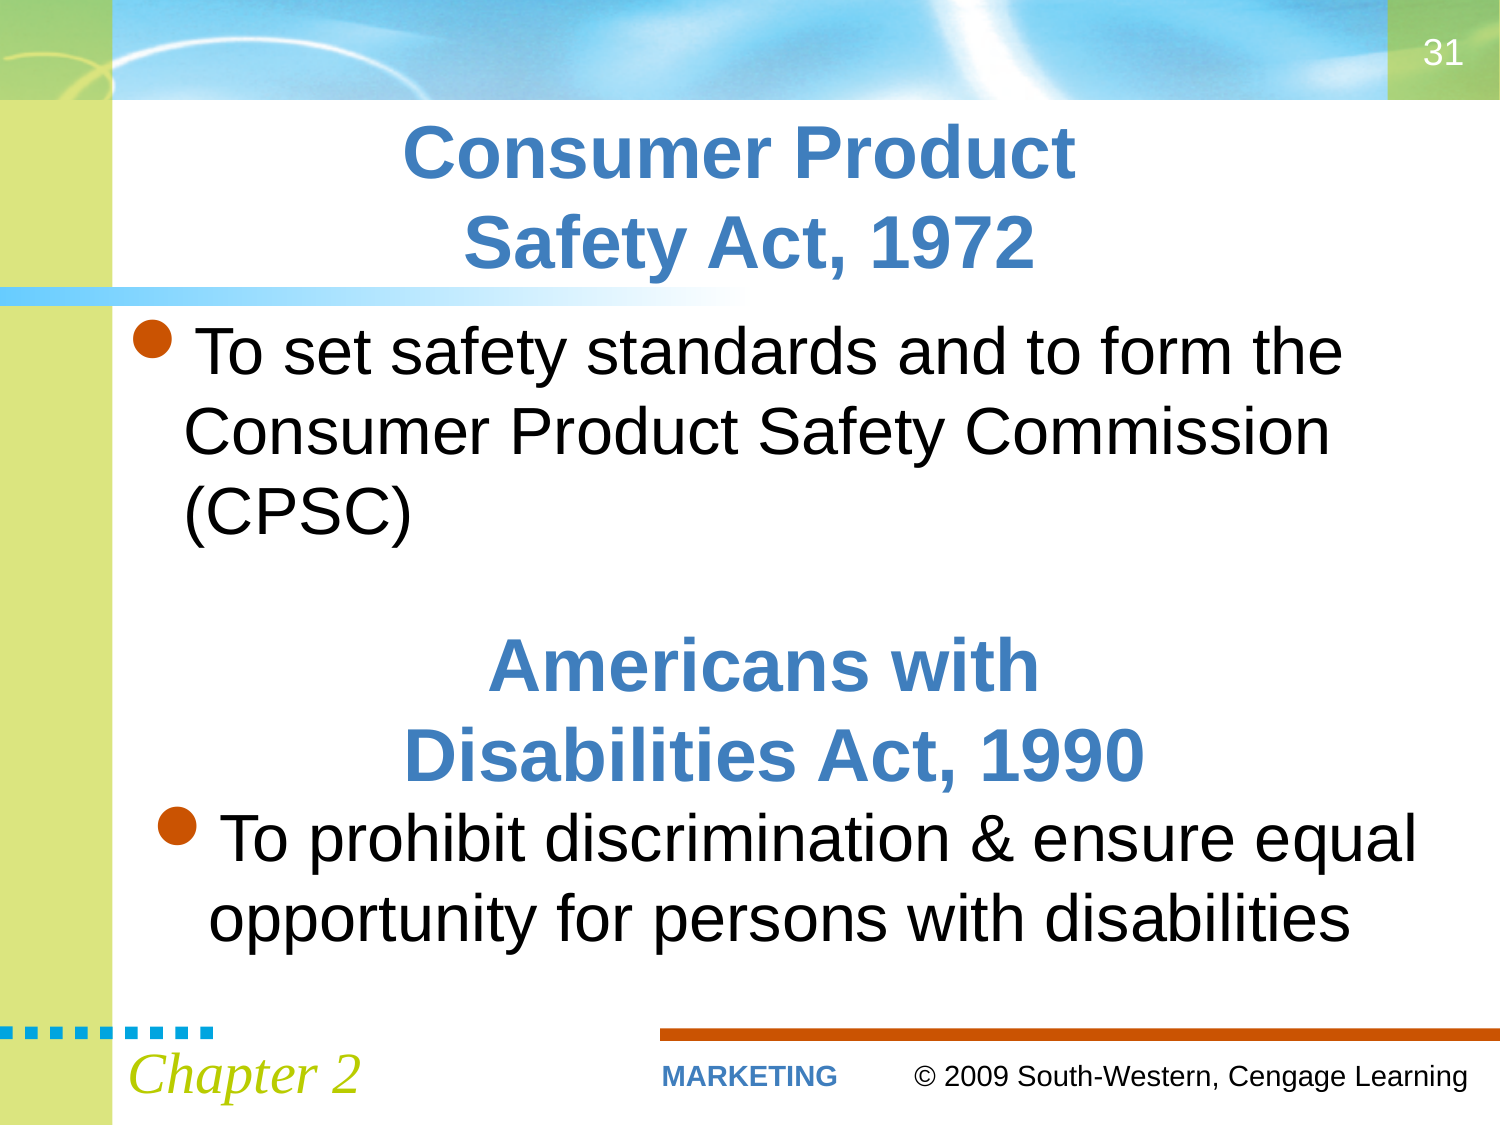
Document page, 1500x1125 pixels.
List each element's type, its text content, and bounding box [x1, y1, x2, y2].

text_box Americans with Disabilities Act, 1990 [137, 612, 1413, 787]
slide_number 31 [1387, 0, 1500, 101]
list To set safety standards and to form the Consumer Product Safety Commission (CPSC) [112, 299, 1388, 1001]
text_box To prohibit discrimination & ensure equal opportunity for persons with disabilities [137, 787, 1463, 988]
title Consumer Product Safety Act, 1972 [112, 99, 1388, 288]
footer Chapter 2 [112, 1012, 638, 1113]
